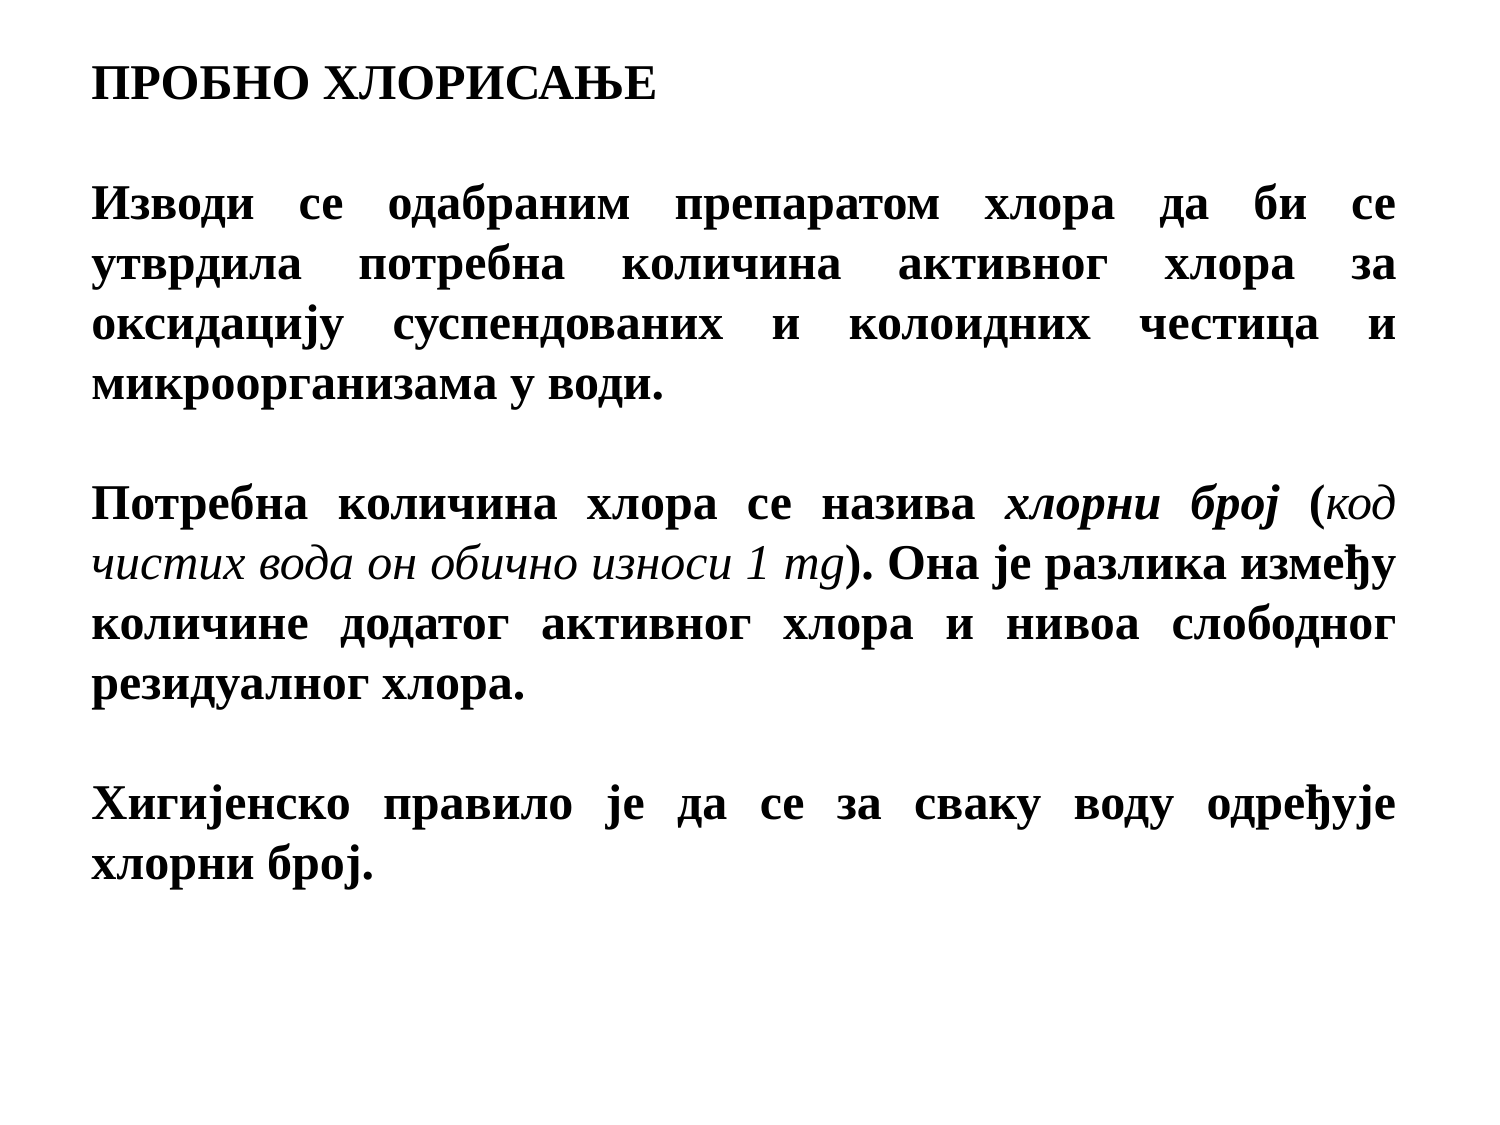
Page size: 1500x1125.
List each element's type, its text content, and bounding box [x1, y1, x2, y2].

text_box ПРОБНО ХЛОРИСАЊЕ Изводи се одабраним препаратом хлора да би се утврдила потребна количина активног хлора за оксидацију суспендованих и колоидних честица и микроорганизама у води. Потребна количина хлора се назива хлорни број (код чистих вода он обично износи 1 mg). Она је разлика између количине додатог активног хлора и нивоа слободног резидуалног хлора. Хигијенско правило је да се за сваку воду одређује хлорни број. [76, 42, 1412, 898]
